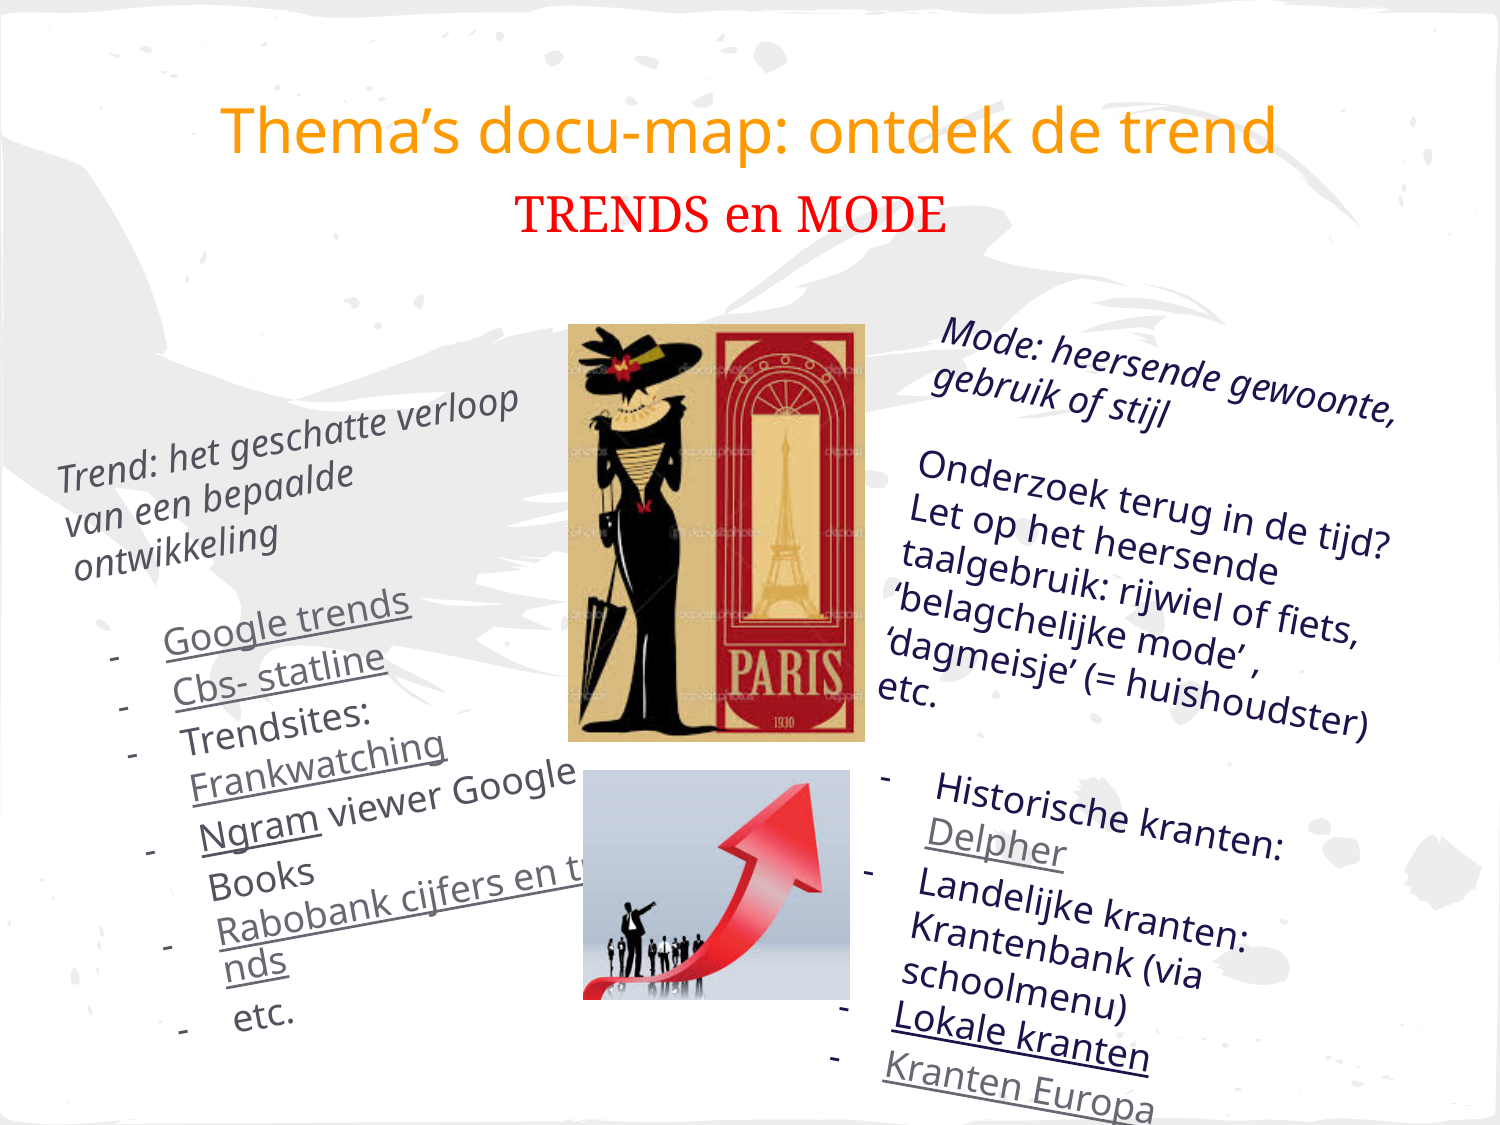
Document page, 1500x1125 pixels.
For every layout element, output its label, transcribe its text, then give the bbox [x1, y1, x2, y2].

text_box Mode: heersende gewoonte, gebruik of stijl Onderzoek terug in de tijd? Let op het heersende taalgebruik: rijwiel of fiets, ‘belagchelijke mode’ , ‘dagmeisje’ (= huishoudster) etc. Historische kranten: Delpher Landelijke kranten: Krantenbank (via schoolmenu) Lokale kranten Kranten Europa [798, 288, 1478, 1125]
text_box Trend: het geschatte verloop van een bepaalde ontwikkeling Google trends Cbs- statline Trendsites: Frankwatching Ngram viewer Google Books Rabobank cijfers en trends etc. [34, 351, 622, 1074]
title Thema’s docu-map: ontdek de trend [75, 0, 1425, 181]
picture [568, 324, 865, 743]
list TRENDS en MODE [56, 167, 1407, 297]
picture [583, 769, 850, 1000]
